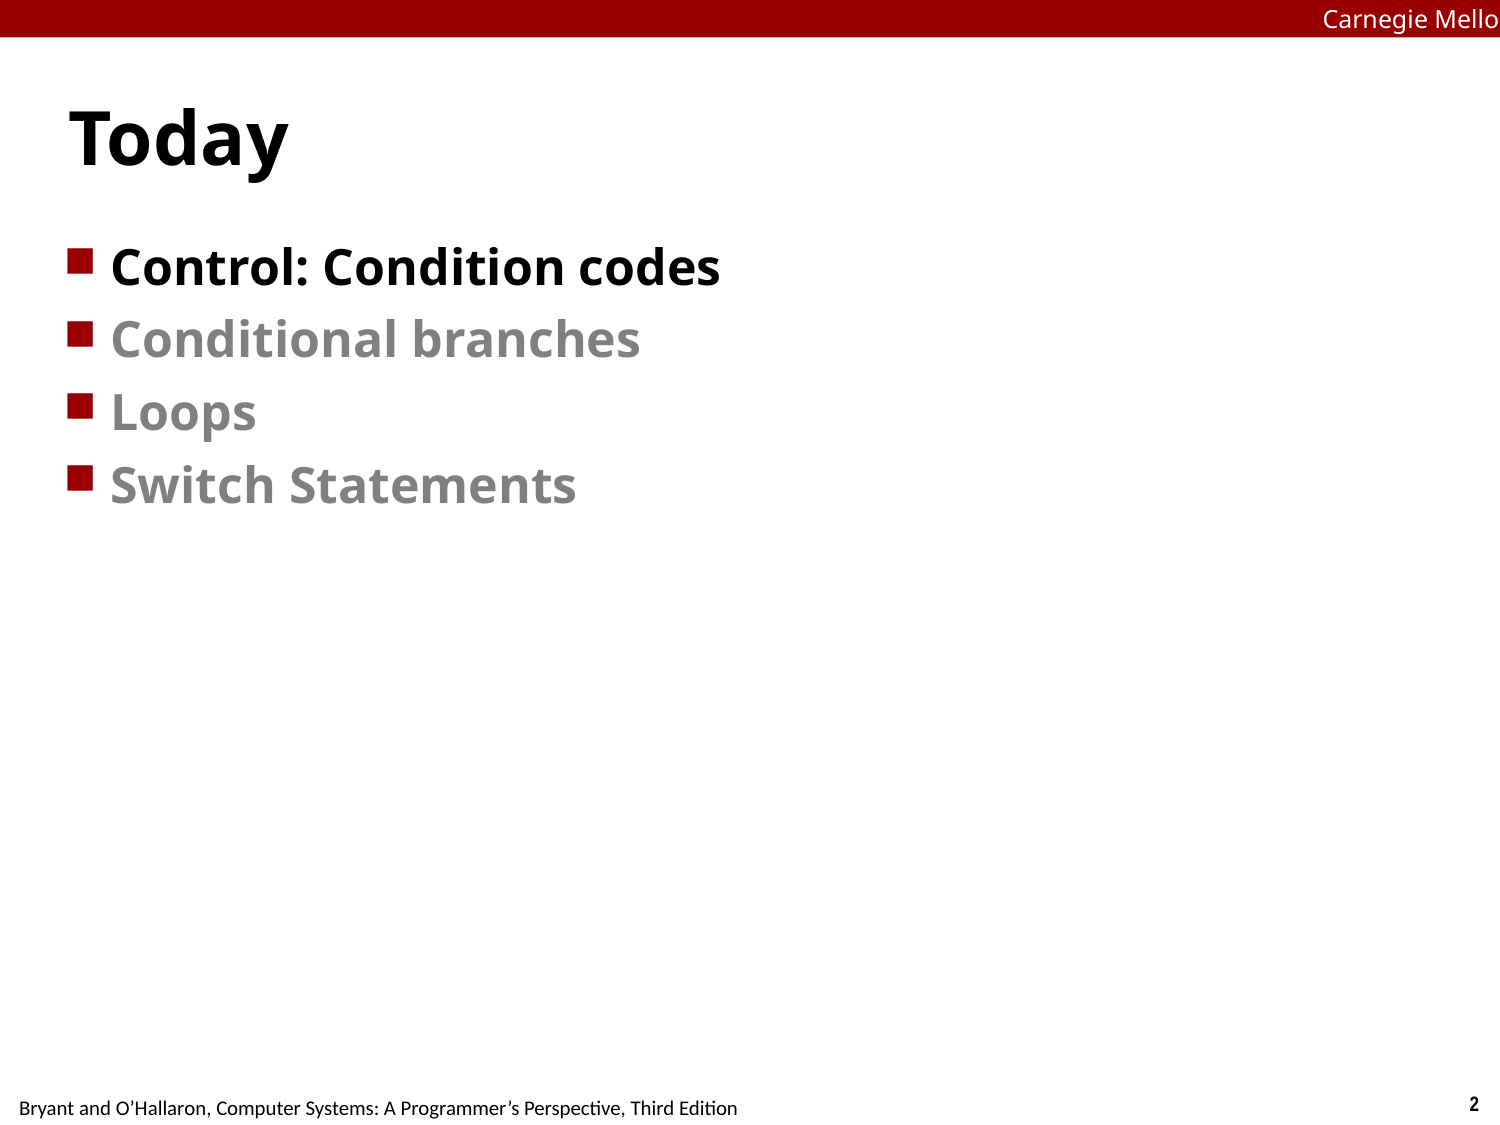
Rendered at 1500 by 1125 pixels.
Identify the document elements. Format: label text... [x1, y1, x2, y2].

text_box Carnegie Mellon [1322, 3, 1500, 33]
list Control: Condition codes Conditional branches Loops Switch Statements [62, 228, 1438, 1122]
title Today [62, 41, 1438, 228]
text_box [0, 0, 1500, 38]
